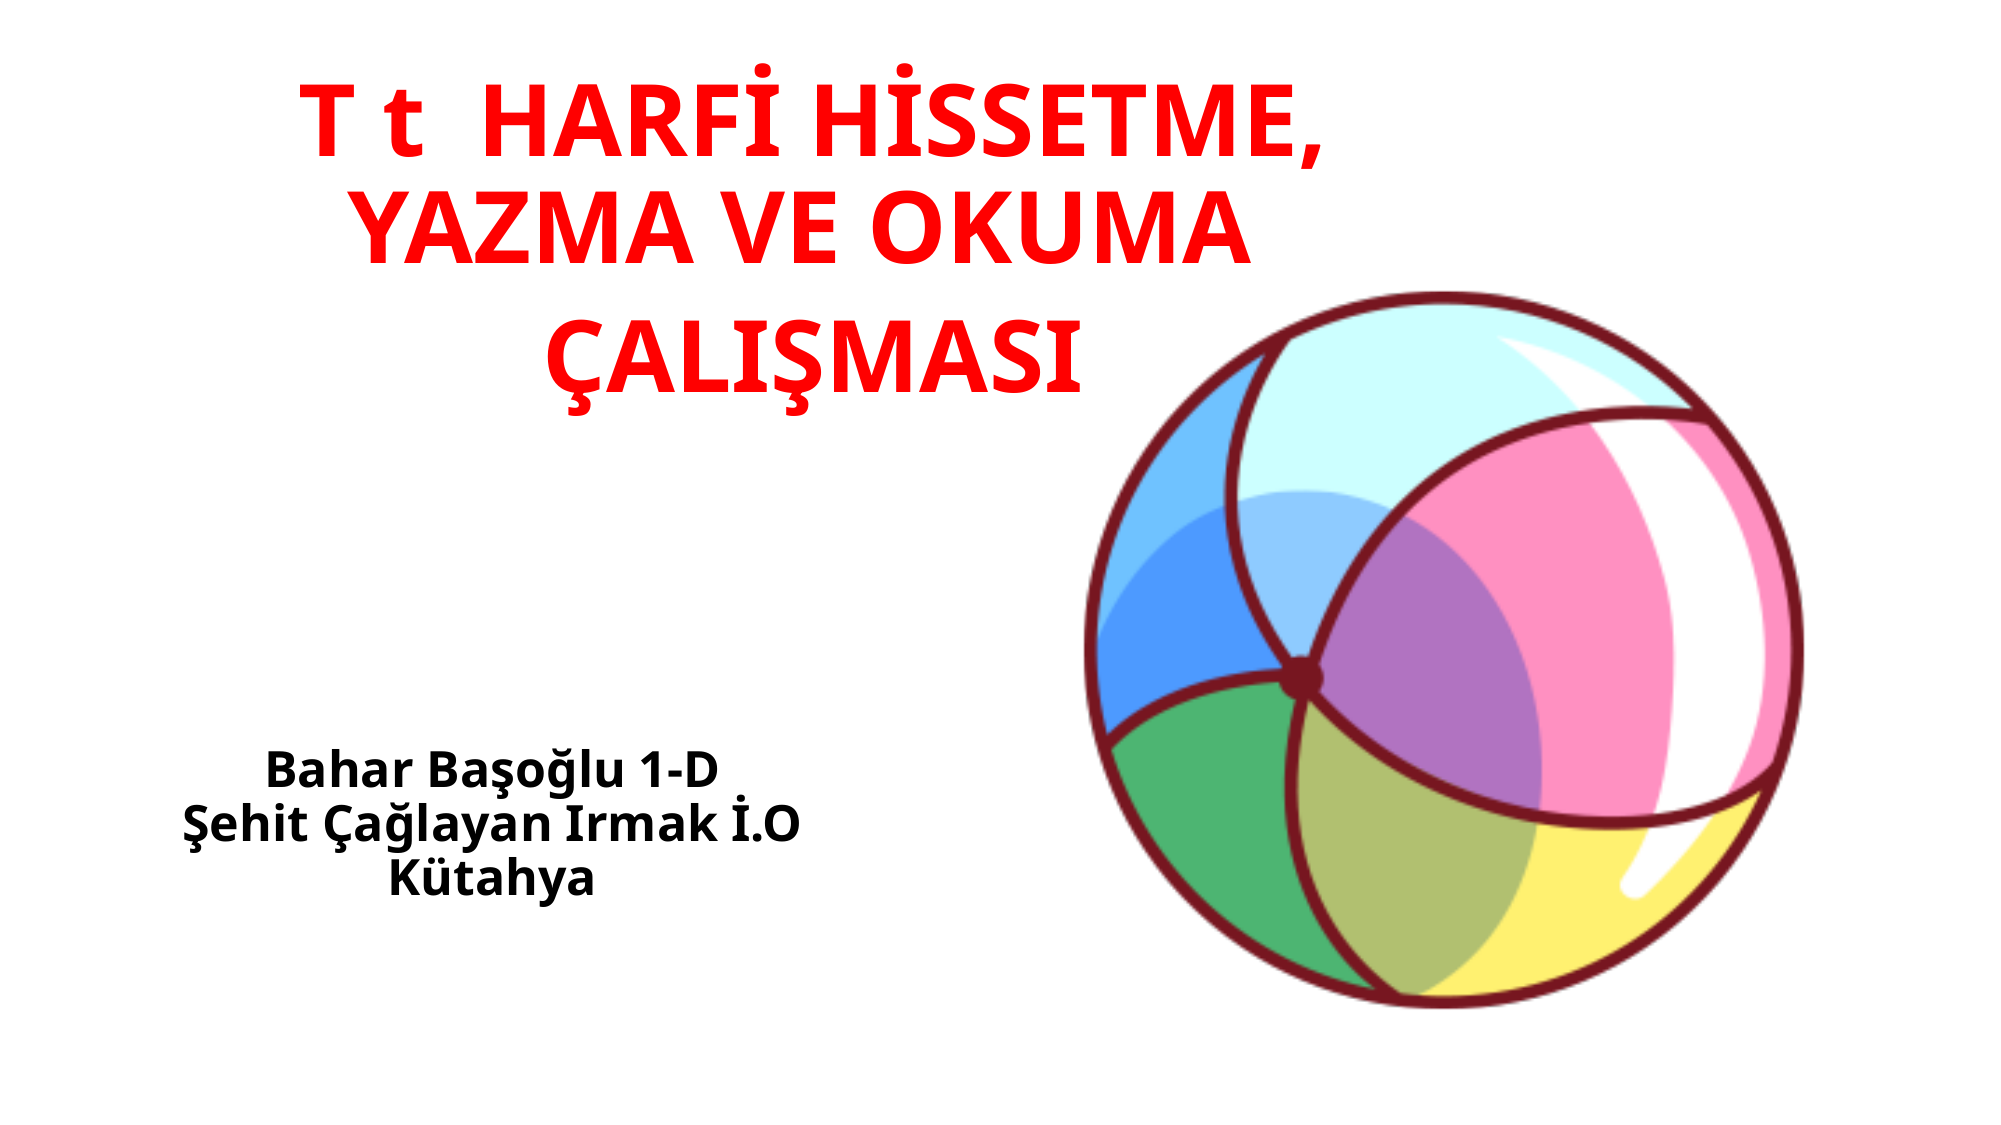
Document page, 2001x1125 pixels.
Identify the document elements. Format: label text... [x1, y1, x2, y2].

subtitle T t HARFİ HİSSETME, YAZMA VE OKUMA ÇALIŞMASI [114, 62, 1512, 382]
picture [779, 71, 2000, 1125]
title Bahar Başoğlu 1-D Şehit Çağlayan Irmak İ.O Kütahya [144, 641, 779, 914]
